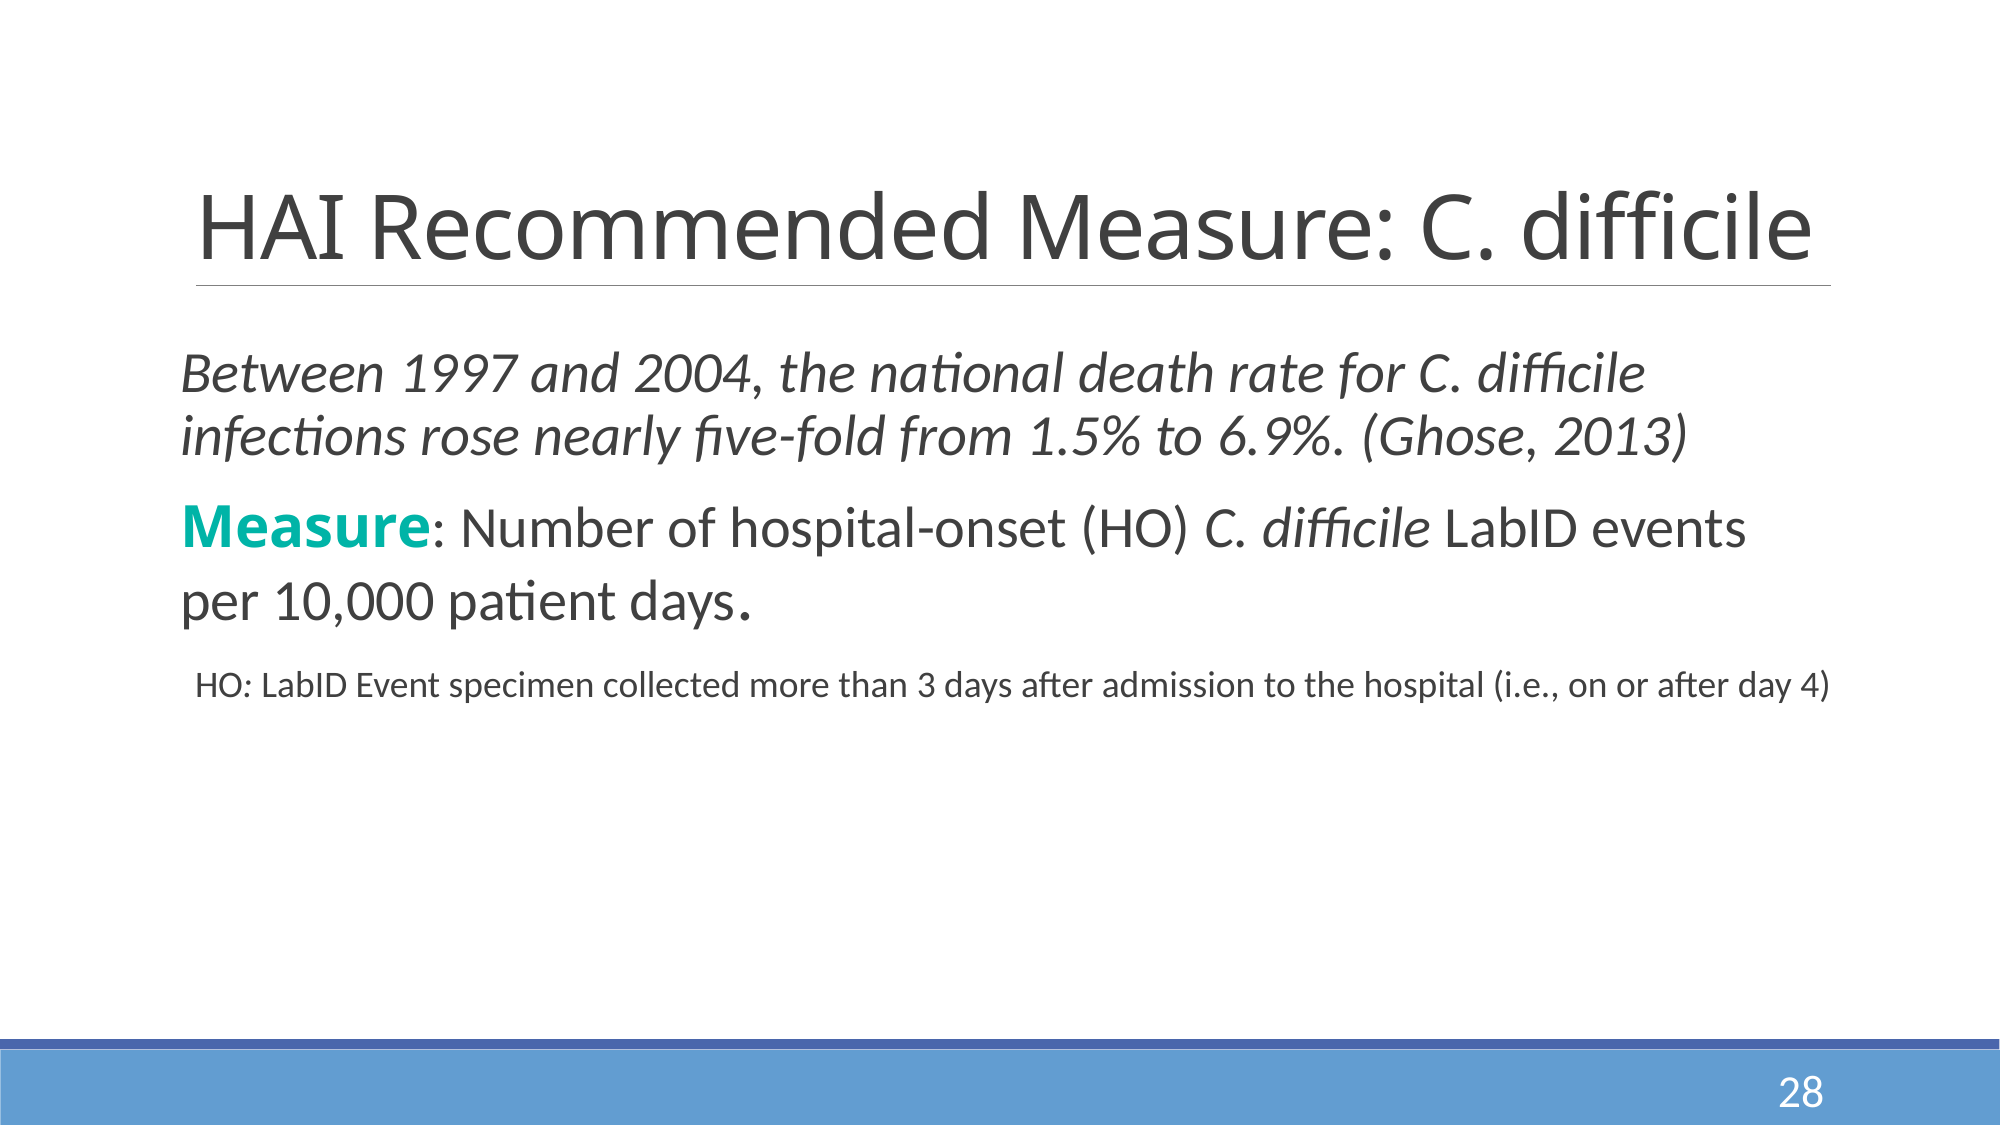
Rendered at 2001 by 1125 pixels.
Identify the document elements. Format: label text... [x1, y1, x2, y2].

title HAI Recommended Measure: C. difficile [180, 47, 1840, 285]
slide_number 28 [1624, 1059, 1840, 1120]
list Between 1997 and 2004, the national death rate for C. difficile infections rose nearly five-fold from 1.5% to 6.9%. (Ghose, 2013) Measure: Number of hospital-onset (HO) C. difficile LabID events per 10,000 patient days. HO: LabID Event specimen collected more than 3 days after admission to the hospital (i.e., on or after day 4) [180, 334, 1840, 963]
